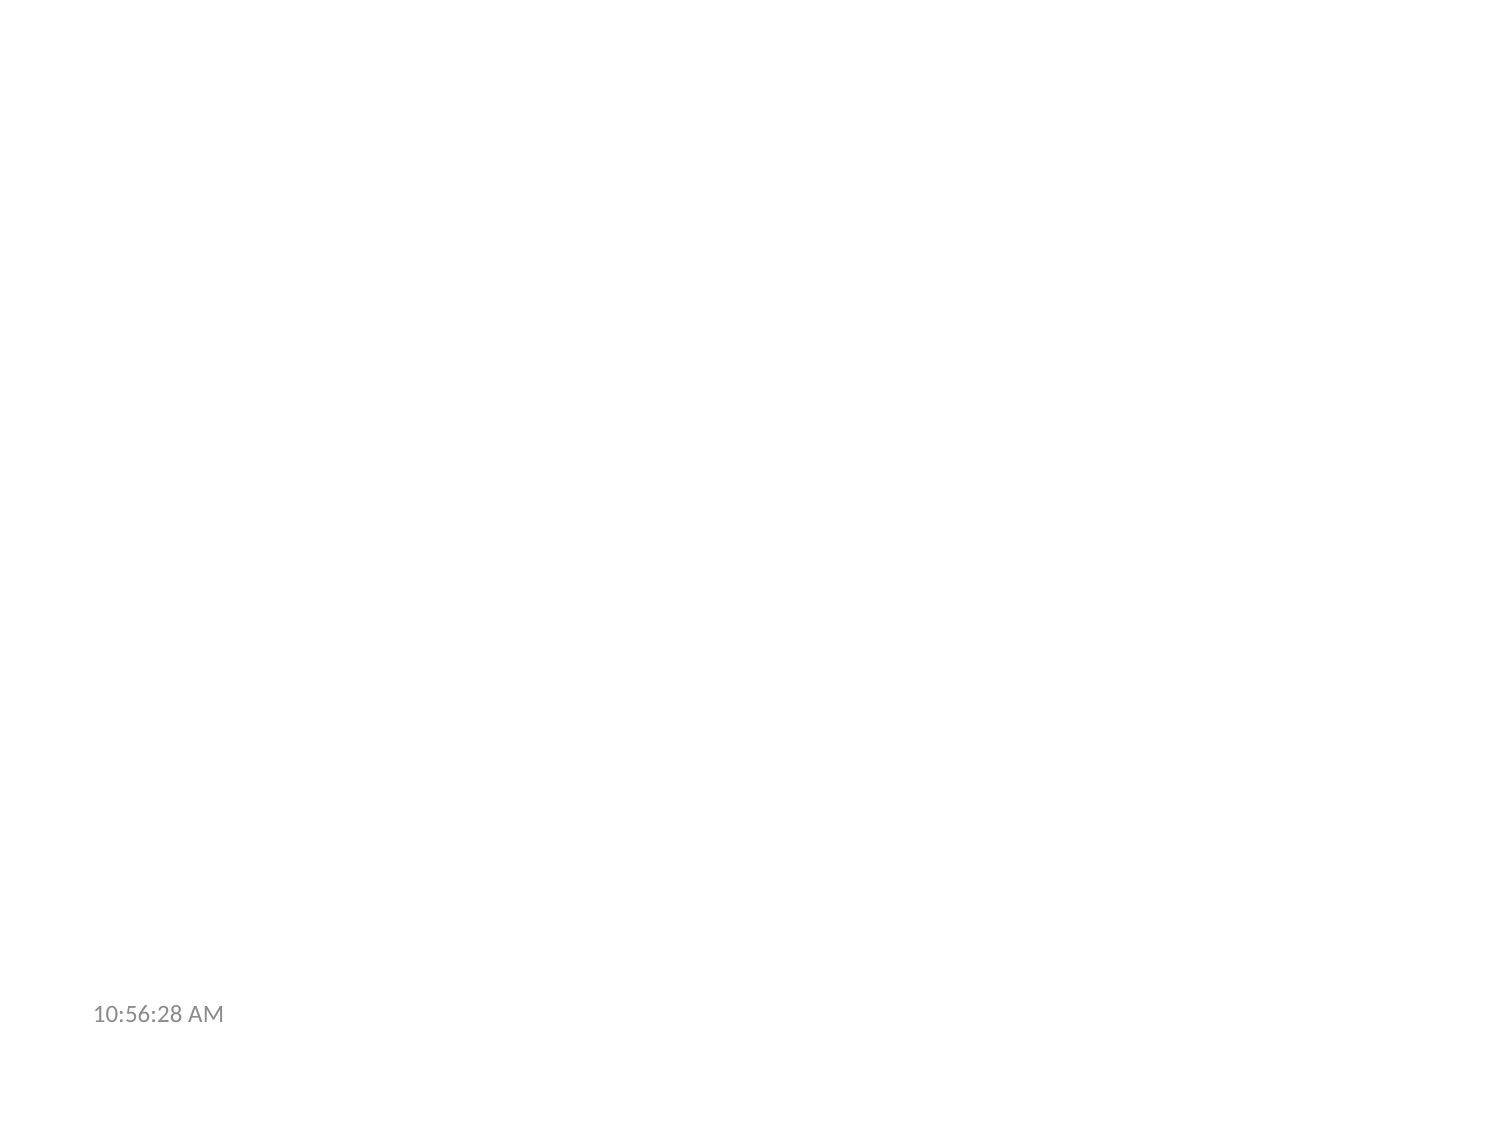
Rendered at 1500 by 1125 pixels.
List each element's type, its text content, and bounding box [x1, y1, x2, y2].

text_box 3:35:09 PM [77, 982, 428, 1043]
